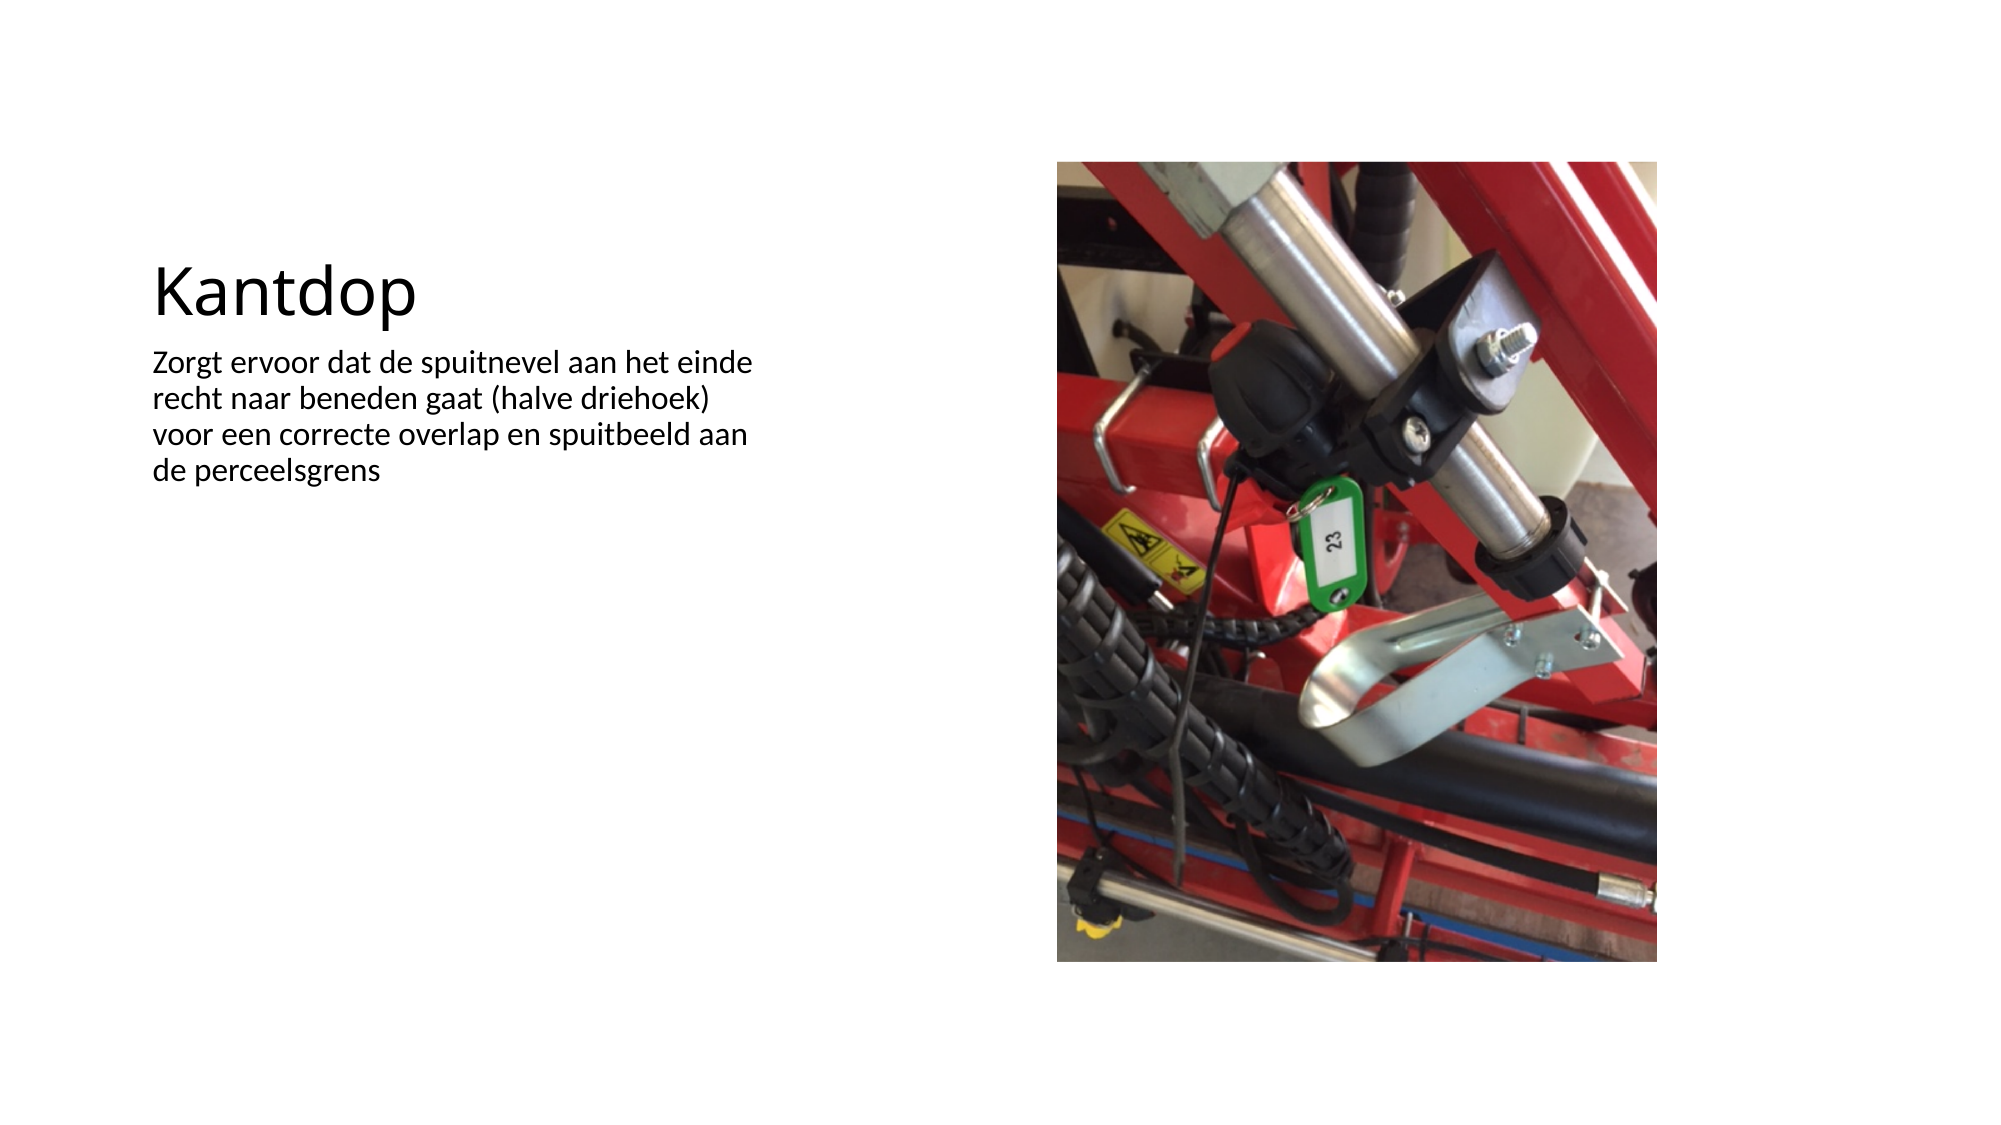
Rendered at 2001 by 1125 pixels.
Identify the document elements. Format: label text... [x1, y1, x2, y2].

picture [1057, 862, 1657, 961]
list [956, 261, 1757, 862]
list Zorgt ervoor dat de spuitnevel aan het einde recht naar beneden gaat (halve driehoek) voor een correcte overlap en spuitbeeld aan de perceelsgrens [137, 337, 783, 963]
picture [1057, 163, 1657, 261]
title Kantdop [137, 75, 783, 337]
